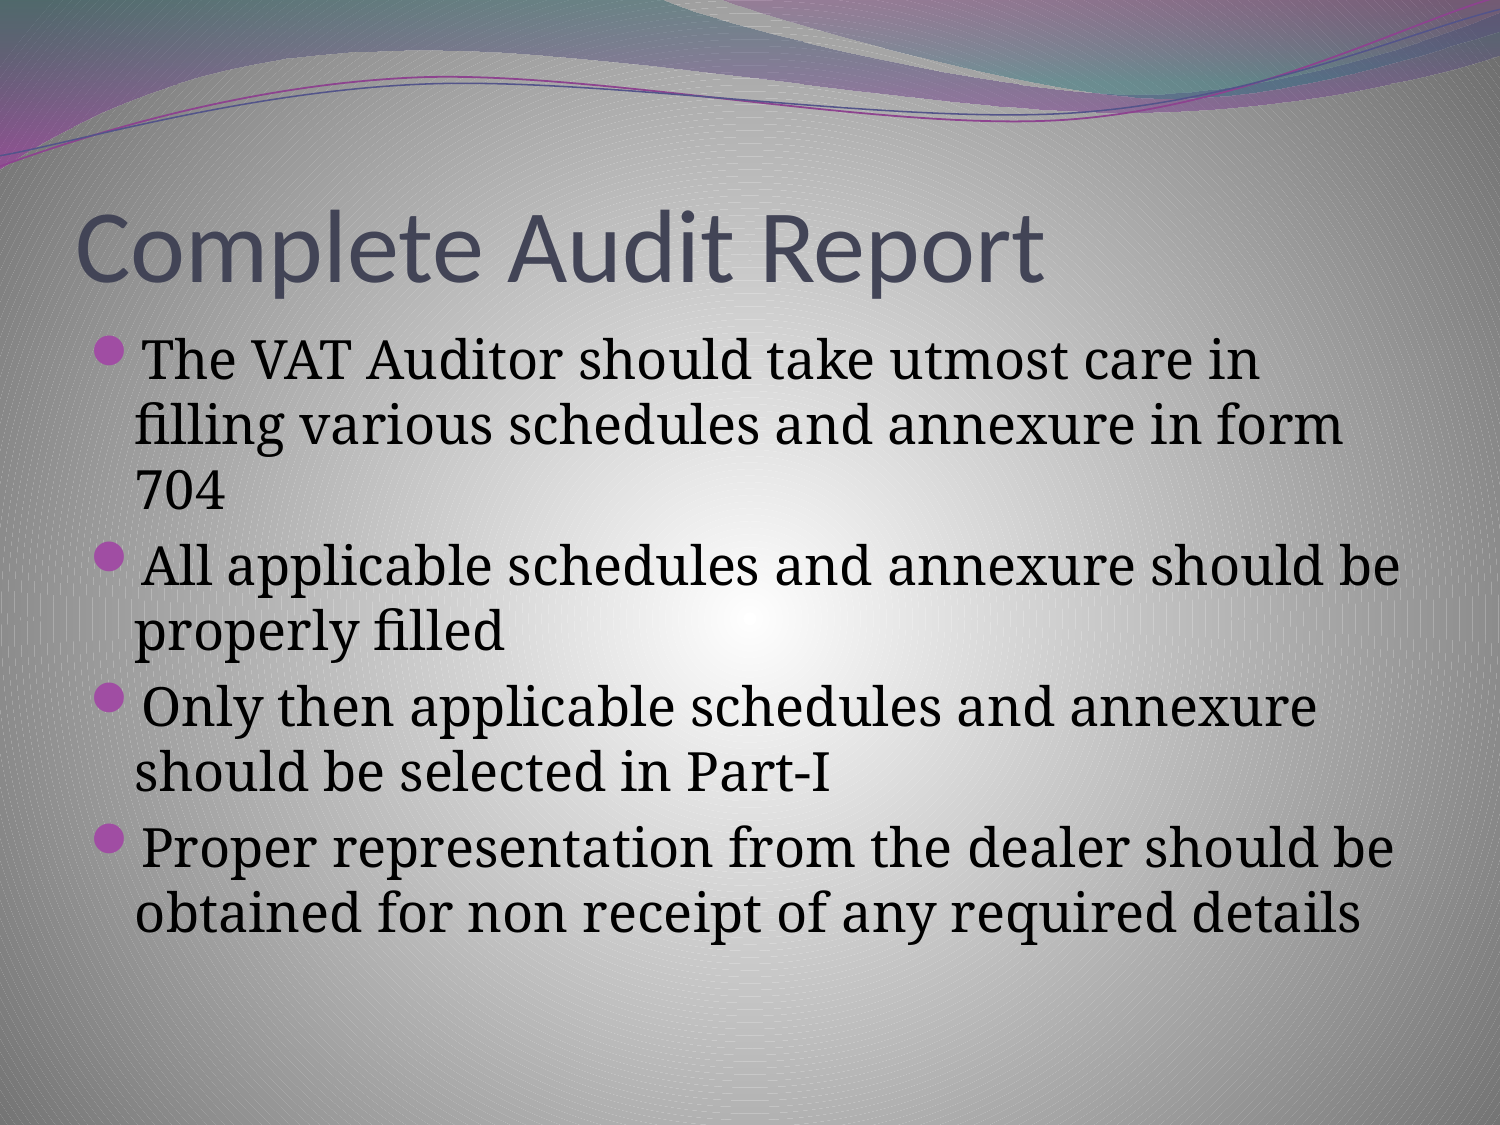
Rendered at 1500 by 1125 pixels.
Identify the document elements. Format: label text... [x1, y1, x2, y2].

list The VAT Auditor should take utmost care in filling various schedules and annexure in form 704 All applicable schedules and annexure should be properly filled Only then applicable schedules and annexure should be selected in Part-I Proper representation from the dealer should be obtained for non receipt of any required details [75, 317, 1425, 1038]
title Complete Audit Report [75, 115, 1425, 303]
